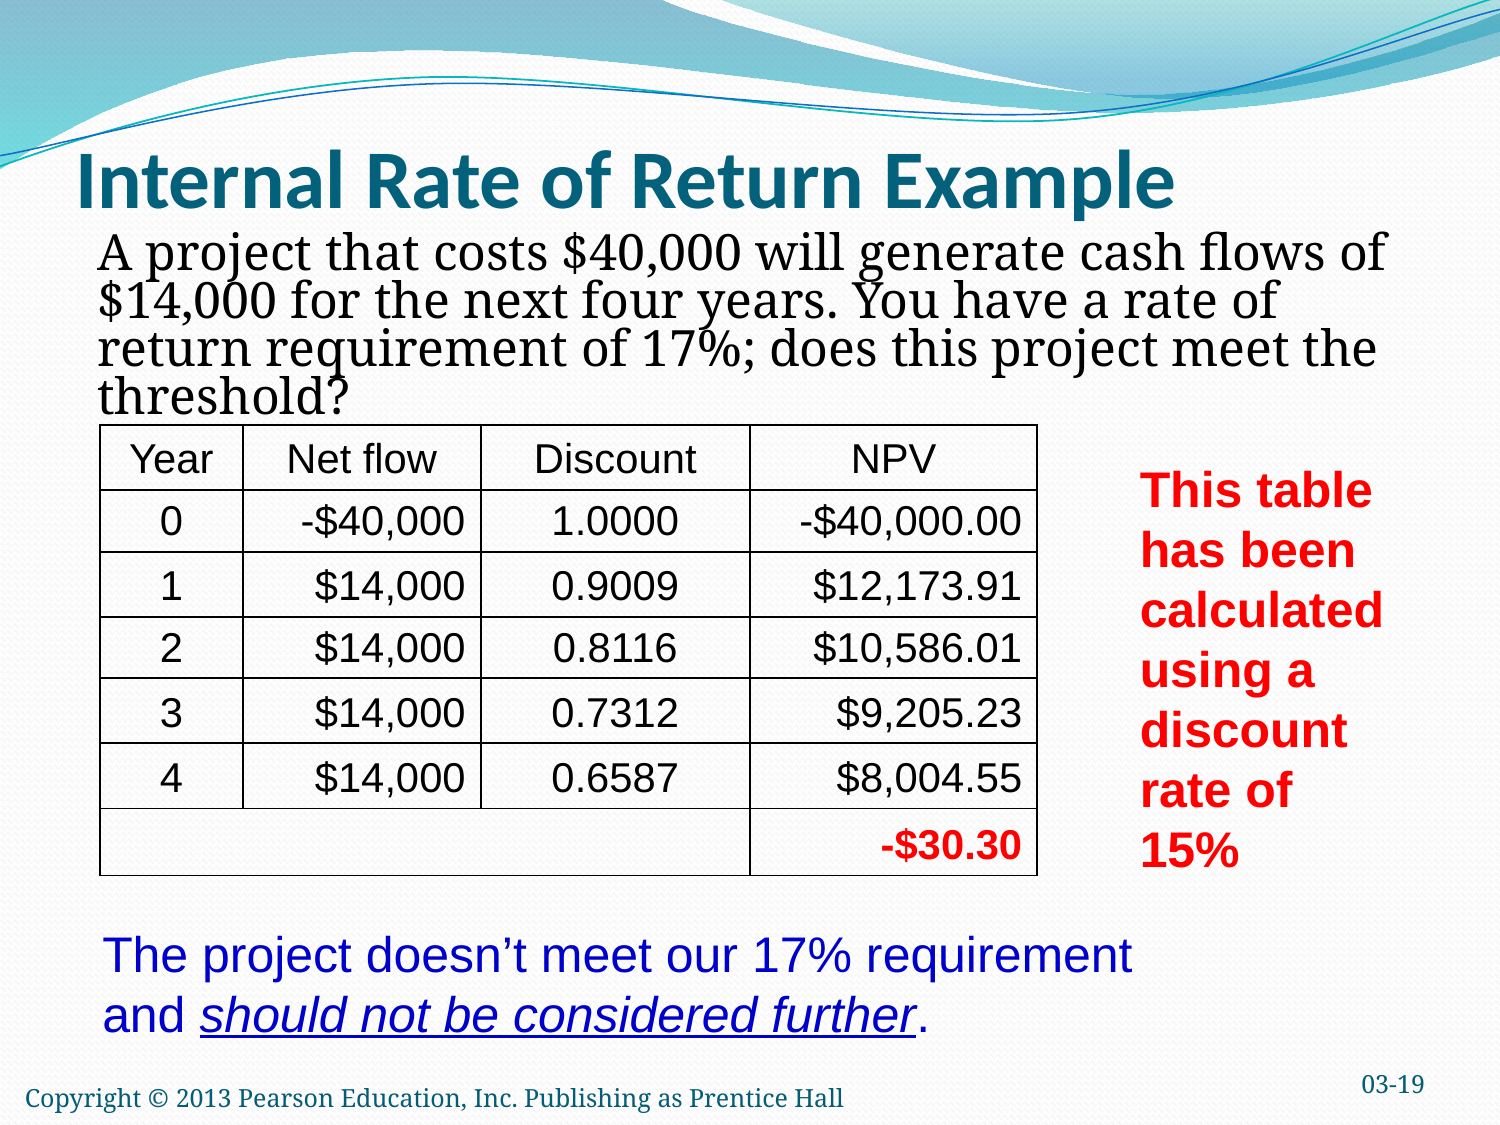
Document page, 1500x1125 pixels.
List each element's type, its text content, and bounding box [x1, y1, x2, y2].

table_cell 0.8116 [482, 618, 749, 677]
table_header Net flow [244, 426, 480, 489]
table_cell 4 [101, 744, 242, 808]
list A project that costs $40,000 will generate cash flows of $14,000 for the next four years. You have a rate of return requirement of 17%; does this project meet the threshold? [37, 224, 1413, 438]
table_cell 0.7312 [482, 679, 749, 742]
table_cell 1 [101, 553, 242, 616]
table_cell $12,173.91 [751, 553, 1036, 616]
table_cell 0 [101, 491, 242, 551]
table_cell 1.0000 [482, 491, 749, 551]
table_header Year [101, 426, 242, 489]
slide_number 03-19 [1299, 1042, 1425, 1103]
table_cell [101, 809, 749, 875]
text_box The project doesn’t meet our 17% requirement and should not be considered further. [87, 915, 1238, 1050]
text_box Copyright © 2013 Pearson Education, Inc. Publishing as Prentice Hall [24, 1074, 988, 1113]
table_cell 0.6587 [482, 744, 749, 808]
table_cell $9,205.23 [751, 679, 1036, 742]
table_cell 2 [101, 618, 242, 677]
table_cell $14,000 [244, 744, 480, 808]
table_cell -$30.30 [751, 809, 1036, 875]
text_box This table has been calculated using a discount rate of 15% [1124, 449, 1413, 885]
table_cell -$40,000.00 [751, 491, 1036, 551]
table_cell $14,000 [244, 618, 480, 677]
table_cell $14,000 [244, 553, 480, 616]
table_header Discount [482, 426, 749, 489]
table_cell 3 [101, 679, 242, 742]
table_cell $14,000 [244, 679, 480, 742]
table_header NPV [751, 426, 1036, 489]
title Internal Rate of Return Example [74, 37, 1426, 226]
table_cell $10,586.01 [751, 618, 1036, 677]
table_cell 0.9009 [482, 553, 749, 616]
table_cell $8,004.55 [751, 744, 1036, 808]
table_cell -$40,000 [244, 491, 480, 551]
